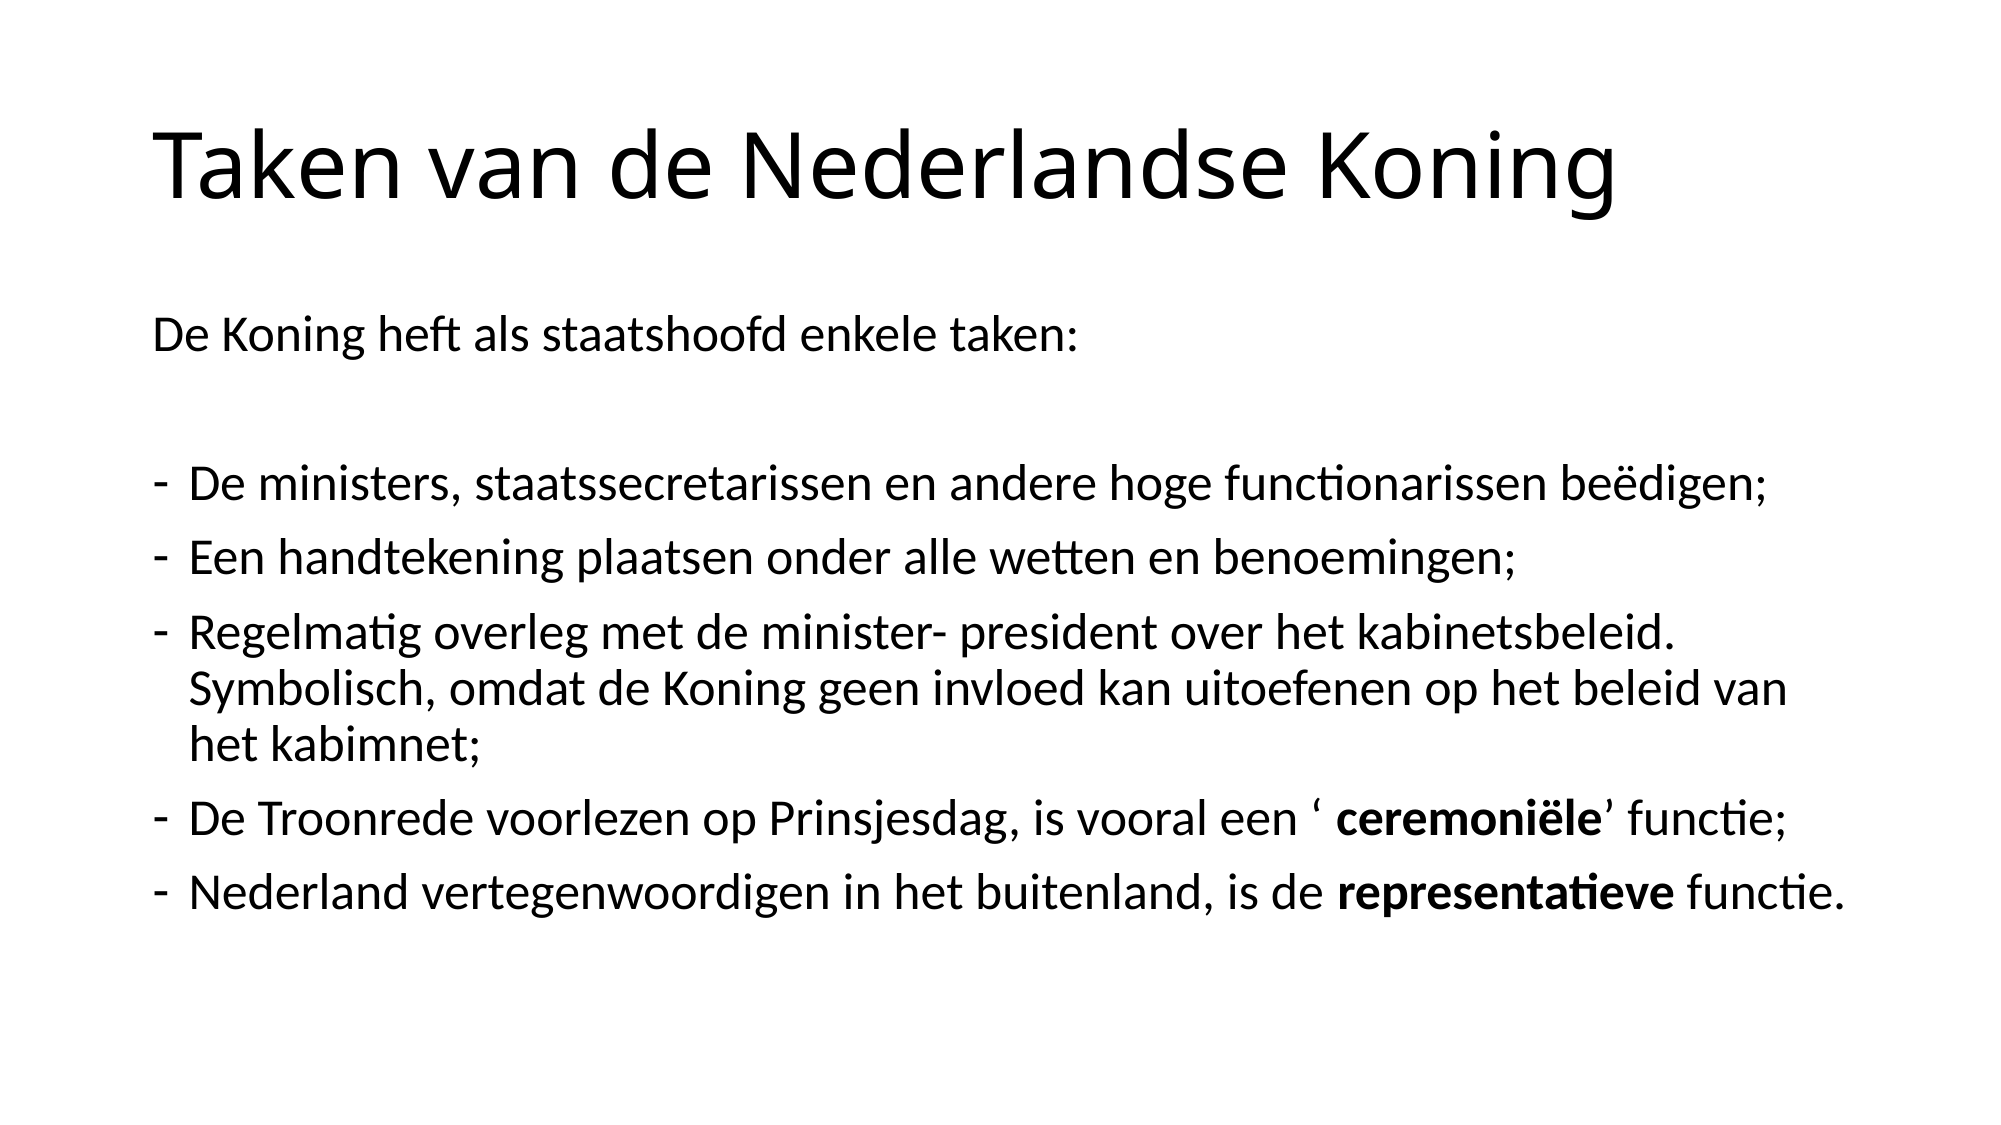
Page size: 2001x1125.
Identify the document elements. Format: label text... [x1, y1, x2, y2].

title Taken van de Nederlandse Koning [137, 59, 1863, 278]
list De Koning heft als staatshoofd enkele taken: De ministers, staatssecretarissen en andere hoge functionarissen beëdigen; Een handtekening plaatsen onder alle wetten en benoemingen; Regelmatig overleg met de minister- president over het kabinetsbeleid. Symbolisch, omdat de Koning geen invloed kan uitoefenen op het beleid van het kabimnet; De Troonrede voorlezen op Prinsjesdag, is vooral een ‘ ceremoniële’ functie; Nederland vertegenwoordigen in het buitenland, is de representatieve functie. [137, 299, 1863, 1014]
